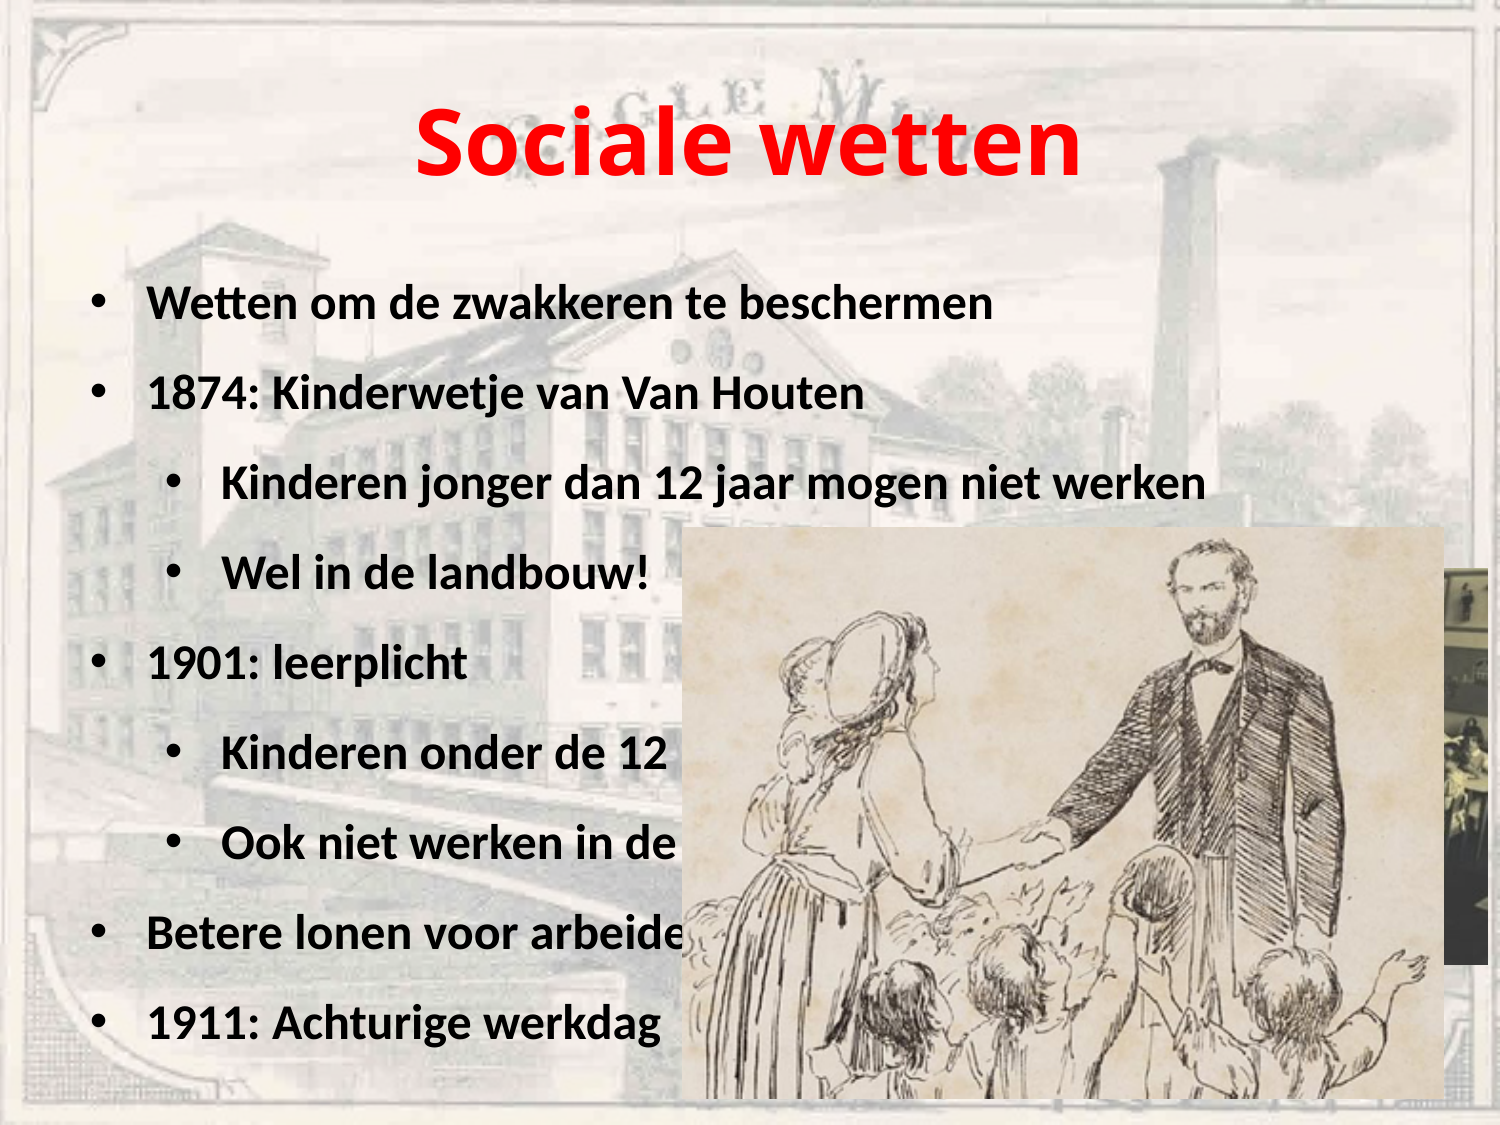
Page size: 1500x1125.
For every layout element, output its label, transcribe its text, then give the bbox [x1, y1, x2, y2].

text_box Wetten om de zwakkeren te beschermen 1874: Kinderwetje van Van Houten Kinderen jonger dan 12 jaar mogen niet werken Wel in de landbouw! 1901: leerplicht Kinderen onder de 12 Ook niet werken in de landbouw Betere lonen voor arbeiders 1911: Achturige werkdag [75, 232, 1247, 1058]
title Sociale wetten [75, 45, 1425, 233]
picture [681, 527, 1488, 1100]
